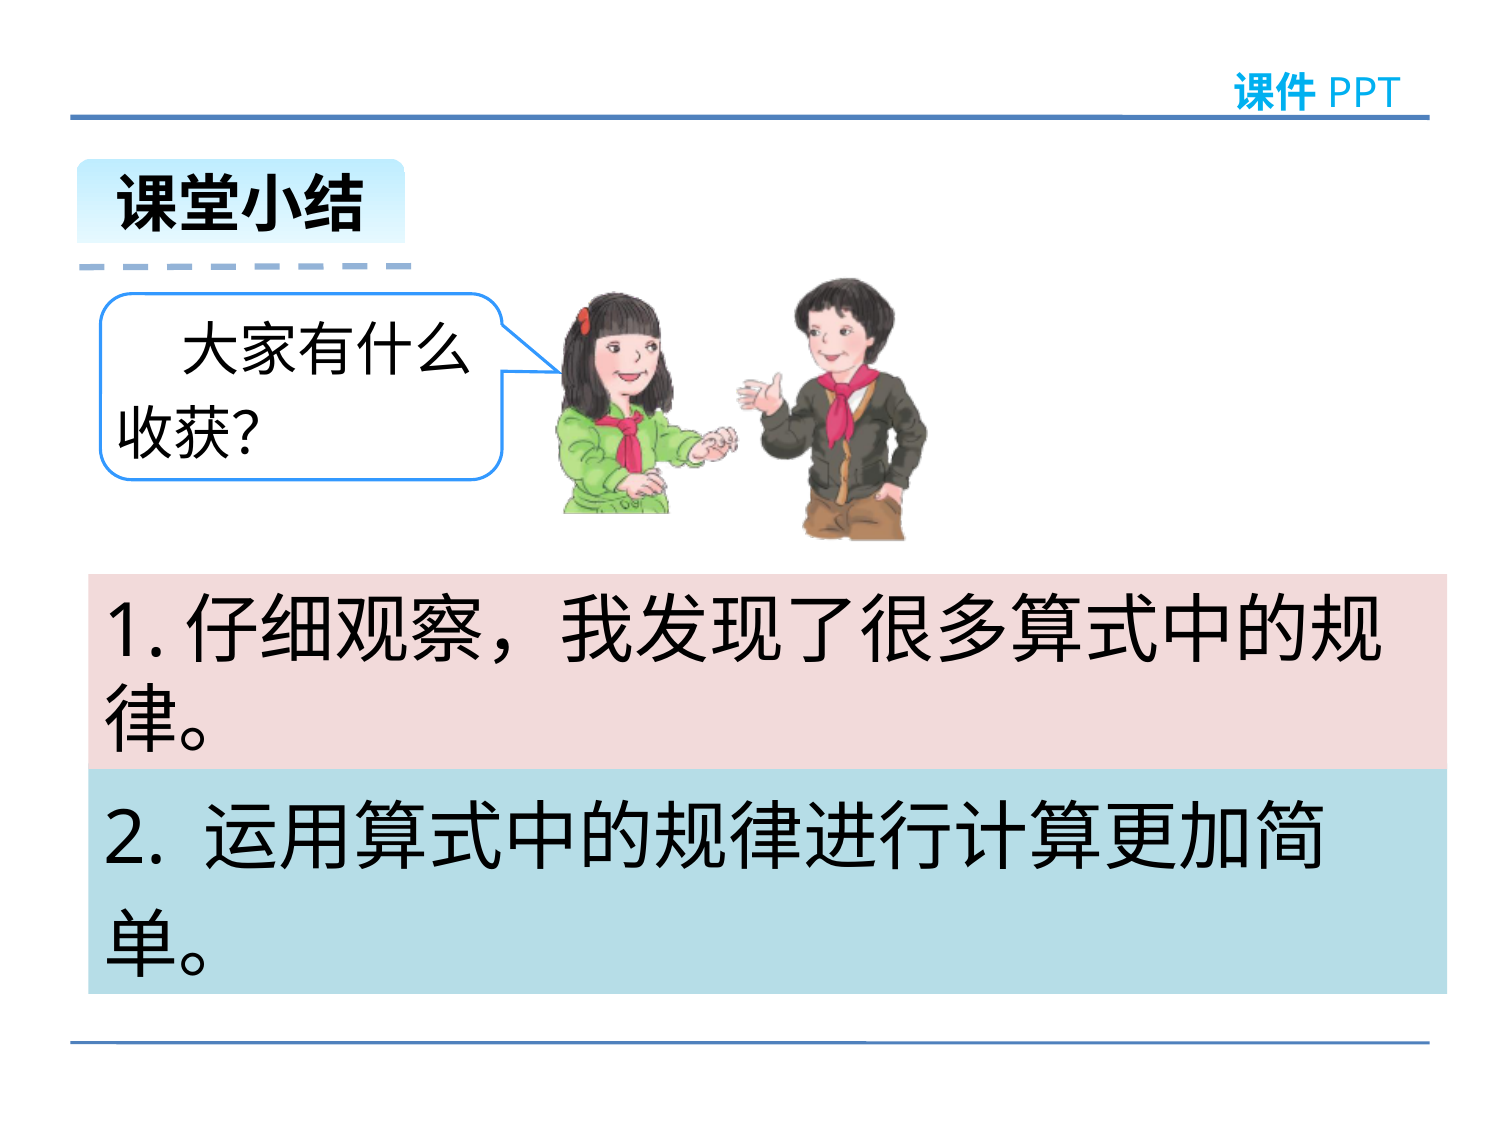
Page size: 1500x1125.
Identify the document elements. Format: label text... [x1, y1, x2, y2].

text_box 2. 运用算式中的规律进行计算更加简单。 [88, 769, 1448, 994]
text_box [100, 290, 514, 480]
text_box 课件PPT [1218, 58, 1418, 124]
text_box 1.仔细观察，我发现了很多算式中的规律。 [88, 574, 1448, 769]
text_box 课堂小结 [76, 158, 405, 244]
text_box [537, 255, 940, 563]
